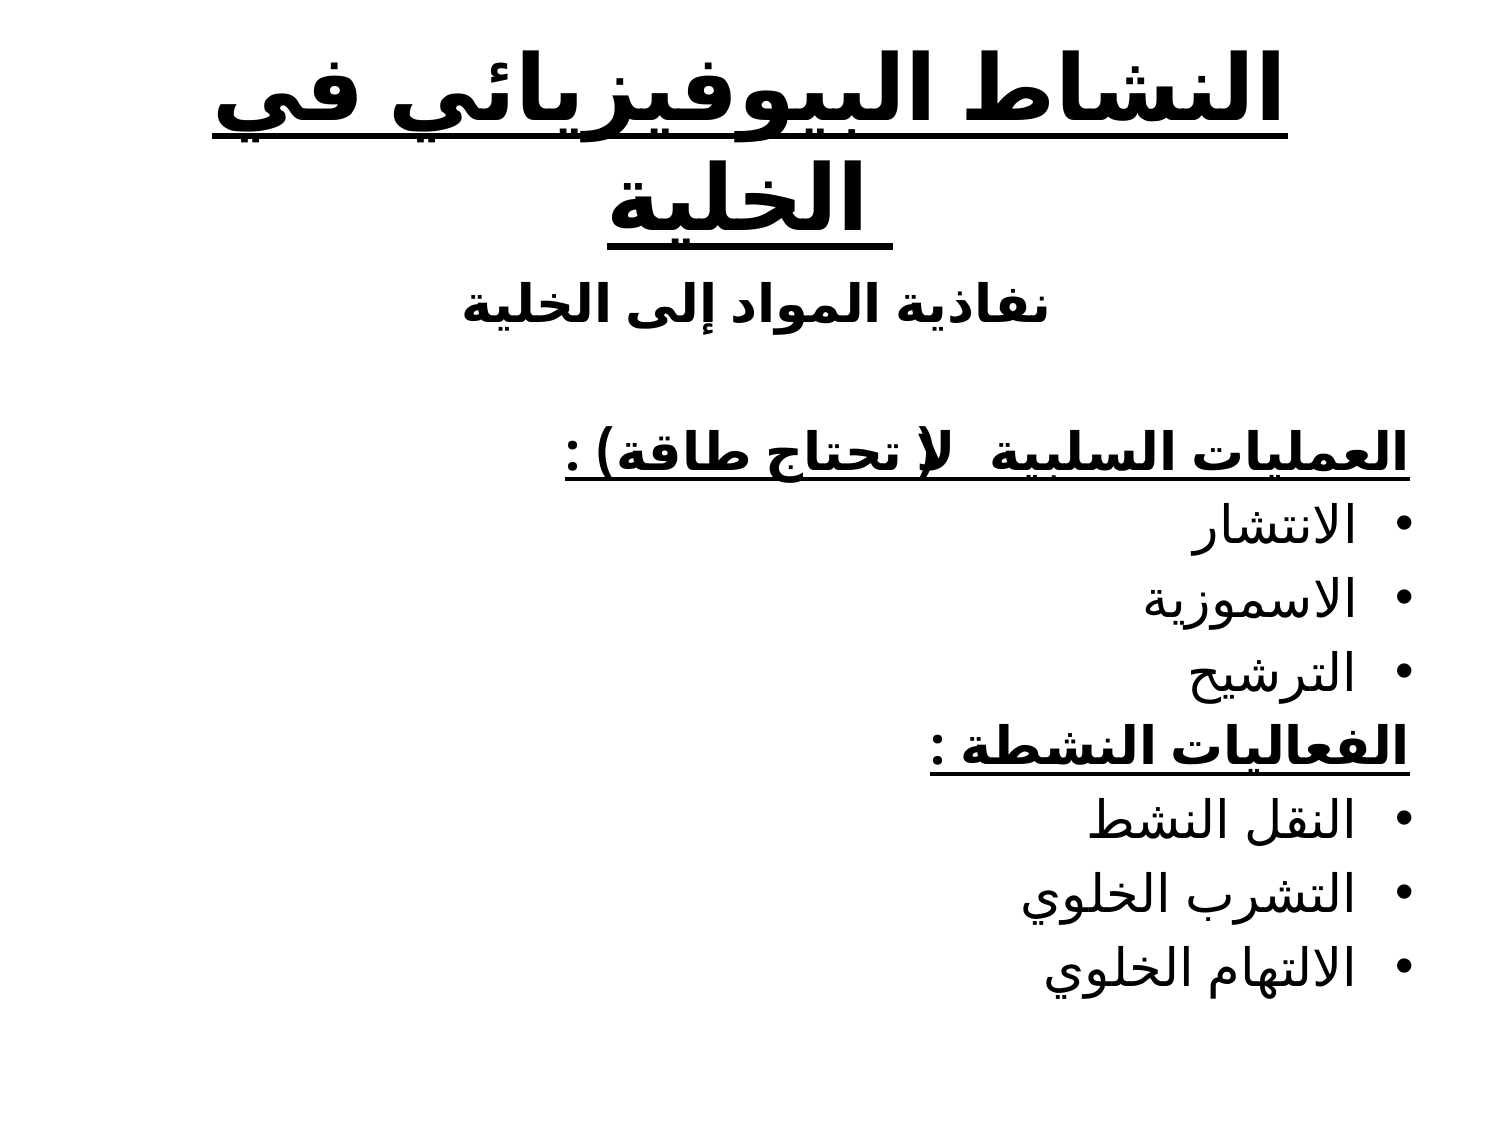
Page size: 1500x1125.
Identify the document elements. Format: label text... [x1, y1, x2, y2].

title النشاط البيوفيزيائي في الخلية [75, 45, 1425, 233]
list نفاذية المواد إلى الخلية العمليات السلبية (لا تحتاج طاقة) : الانتشار الاسموزية الترشيح الفعاليات النشطة : النقل النشط التشرب الخلوي الالتهام الخلوي [75, 262, 1425, 1005]
